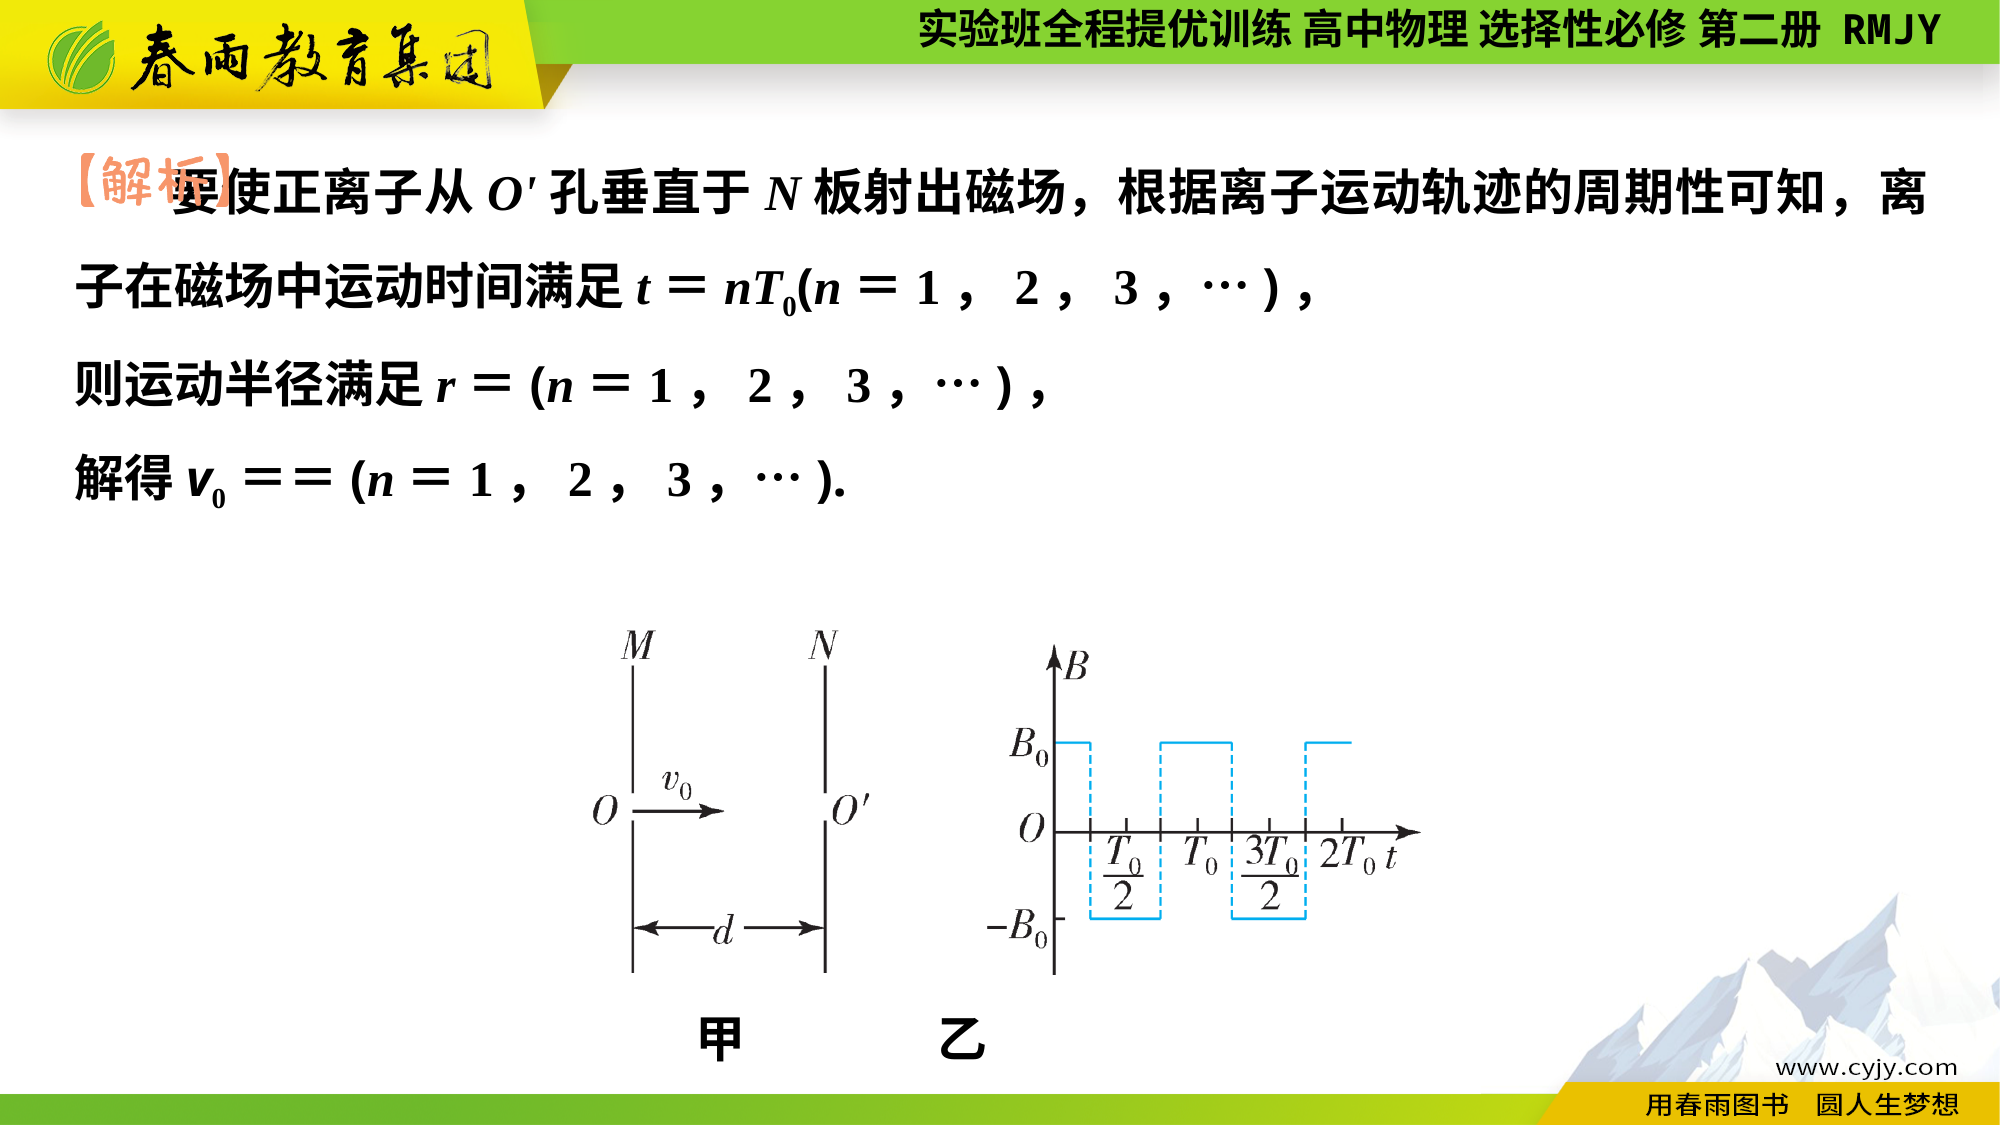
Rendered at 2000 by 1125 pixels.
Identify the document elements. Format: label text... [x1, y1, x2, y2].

picture [0, 0, 2000, 1125]
text_box 甲 乙 [680, 993, 1260, 1075]
